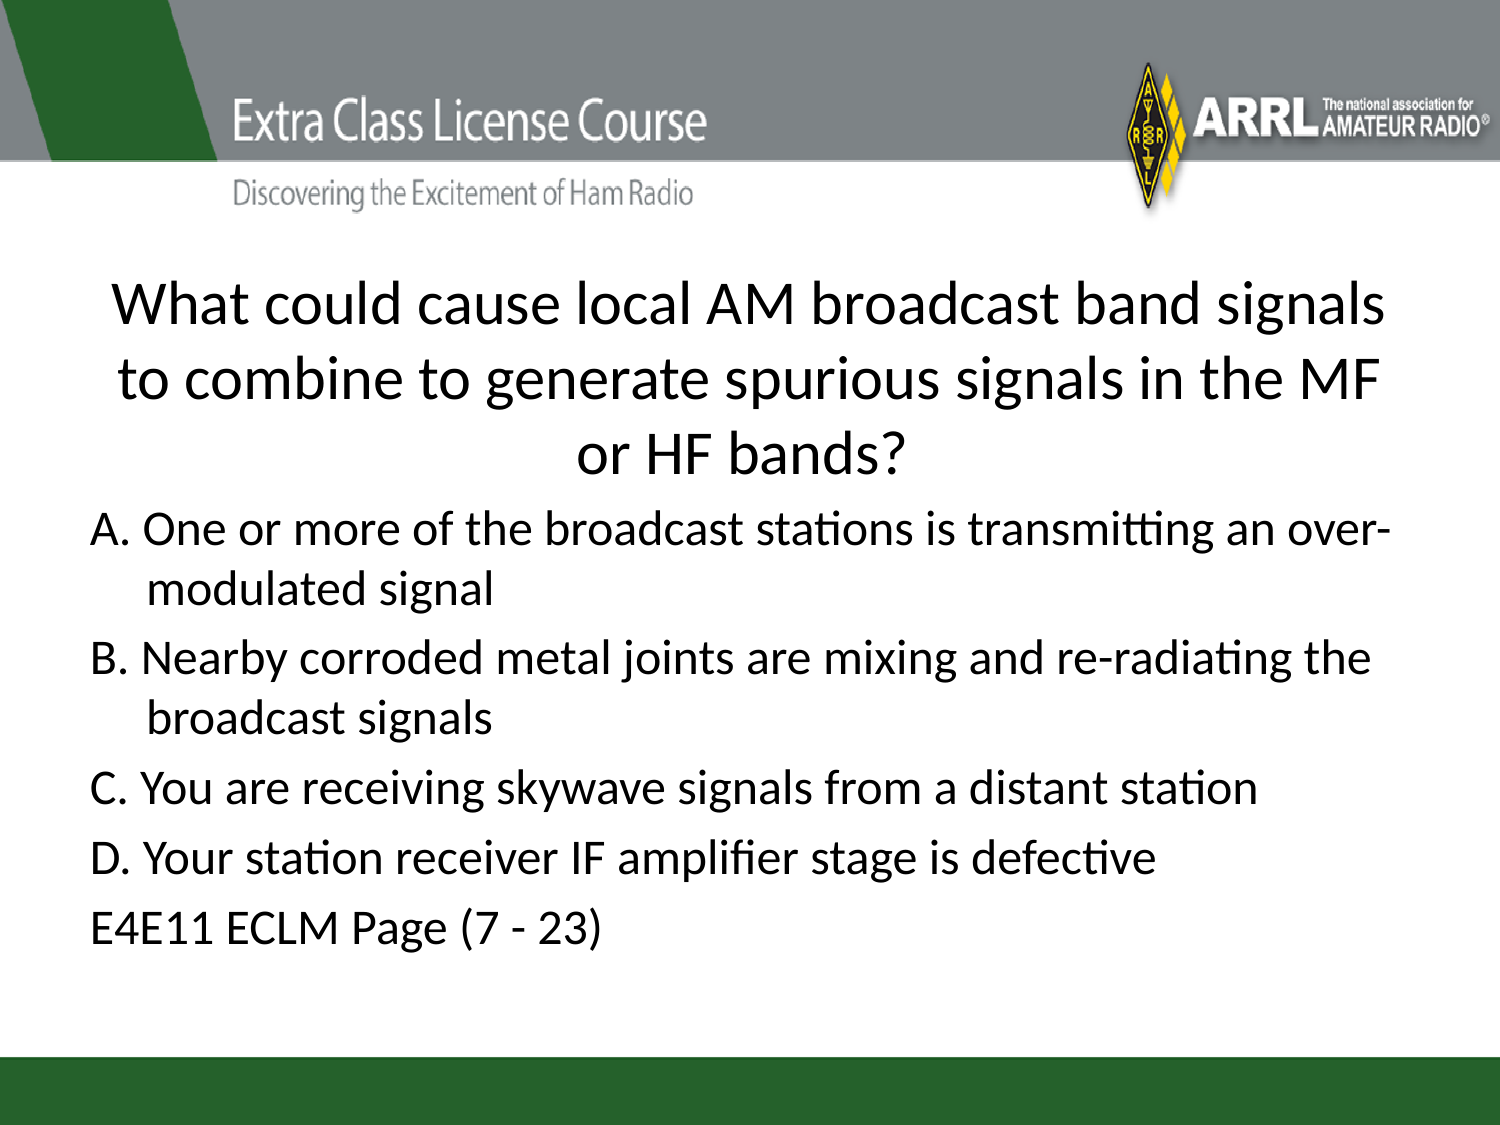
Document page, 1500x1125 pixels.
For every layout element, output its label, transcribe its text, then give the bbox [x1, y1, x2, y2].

title What could cause local AM broadcast band signals to combine to generate spurious signals in the MF or HF bands? [75, 254, 1425, 435]
picture [0, 0, 1500, 1125]
list A. One or more of the broadcast stations is transmitting an over-modulated signal B. Nearby corroded metal joints are mixing and re-radiating the broadcast signals C. You are receiving skywave signals from a distant station D. Your station receiver IF amplifier stage is defective E4E11 ECLM Page (7 - 23) [75, 487, 1425, 1005]
